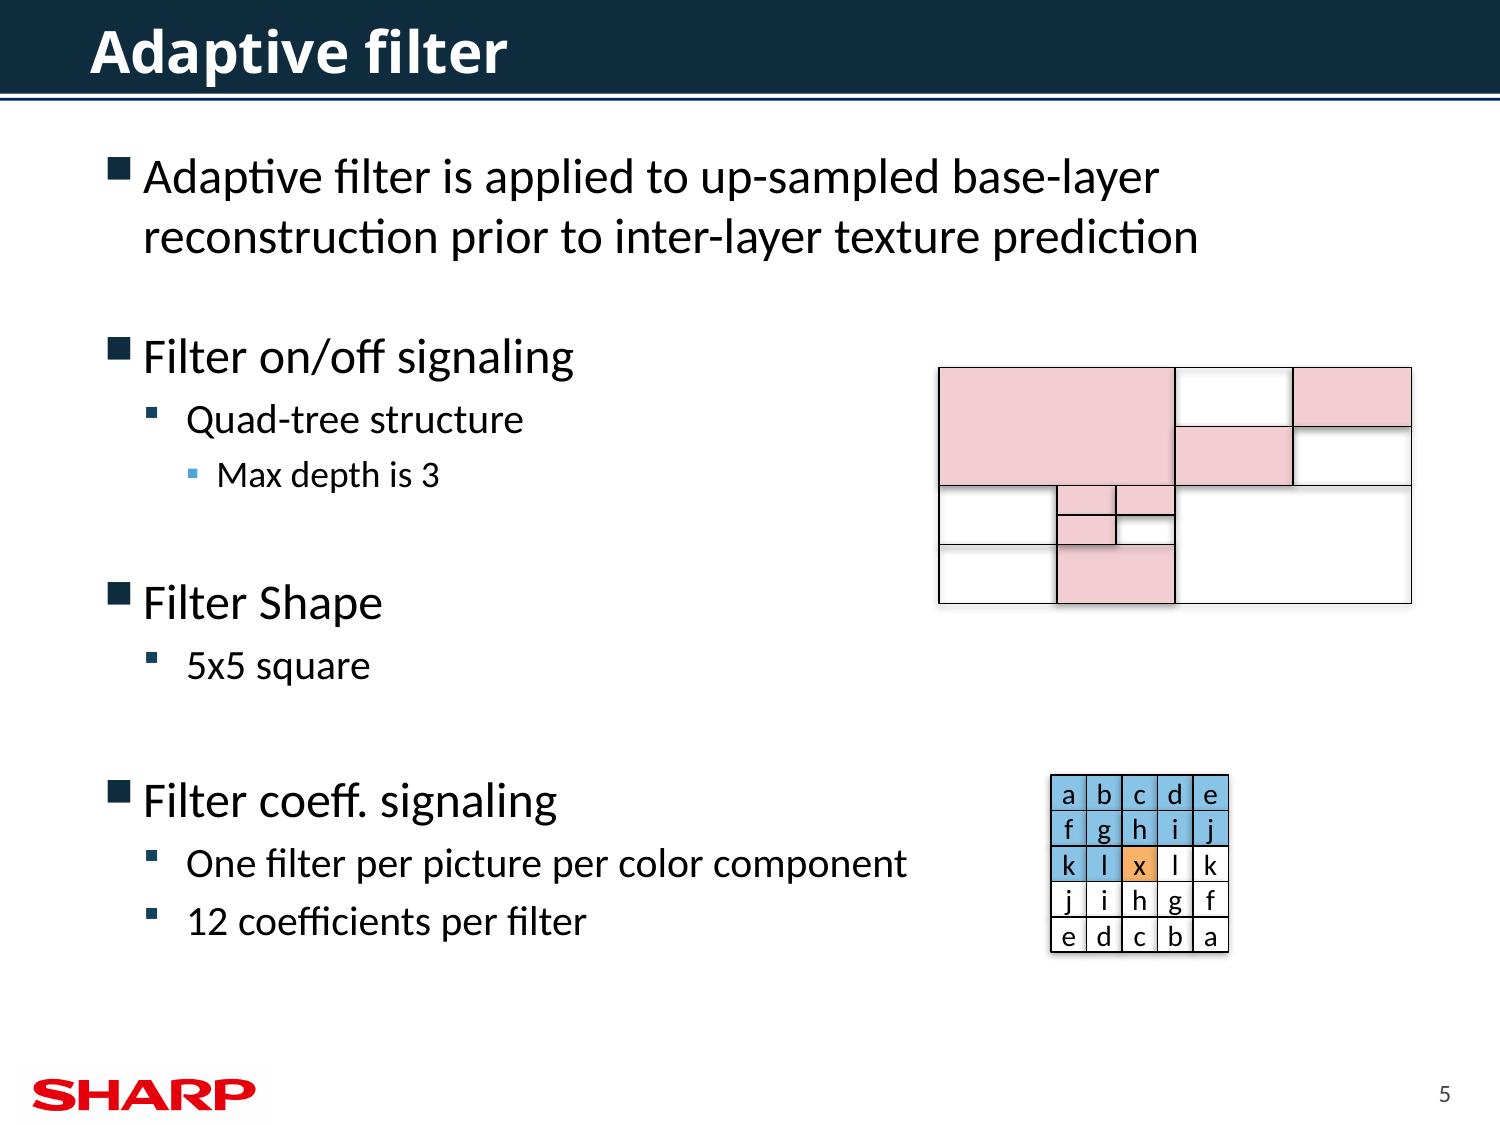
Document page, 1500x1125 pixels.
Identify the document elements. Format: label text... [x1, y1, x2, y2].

title Adaptive filter [74, 15, 1426, 85]
list Adaptive filter is applied to up-sampled base-layer reconstruction prior to inter-layer texture prediction Filter on/off signaling Quad-tree structure Max depth is 3 Filter Shape 5x5 square Filter coeff. signaling One filter per picture per color component 12 coefficients per filter [74, 128, 1426, 1051]
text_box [1050, 774, 1229, 953]
picture [17, 1064, 271, 1125]
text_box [938, 367, 1412, 604]
slide_number 5 [1345, 1062, 1467, 1108]
